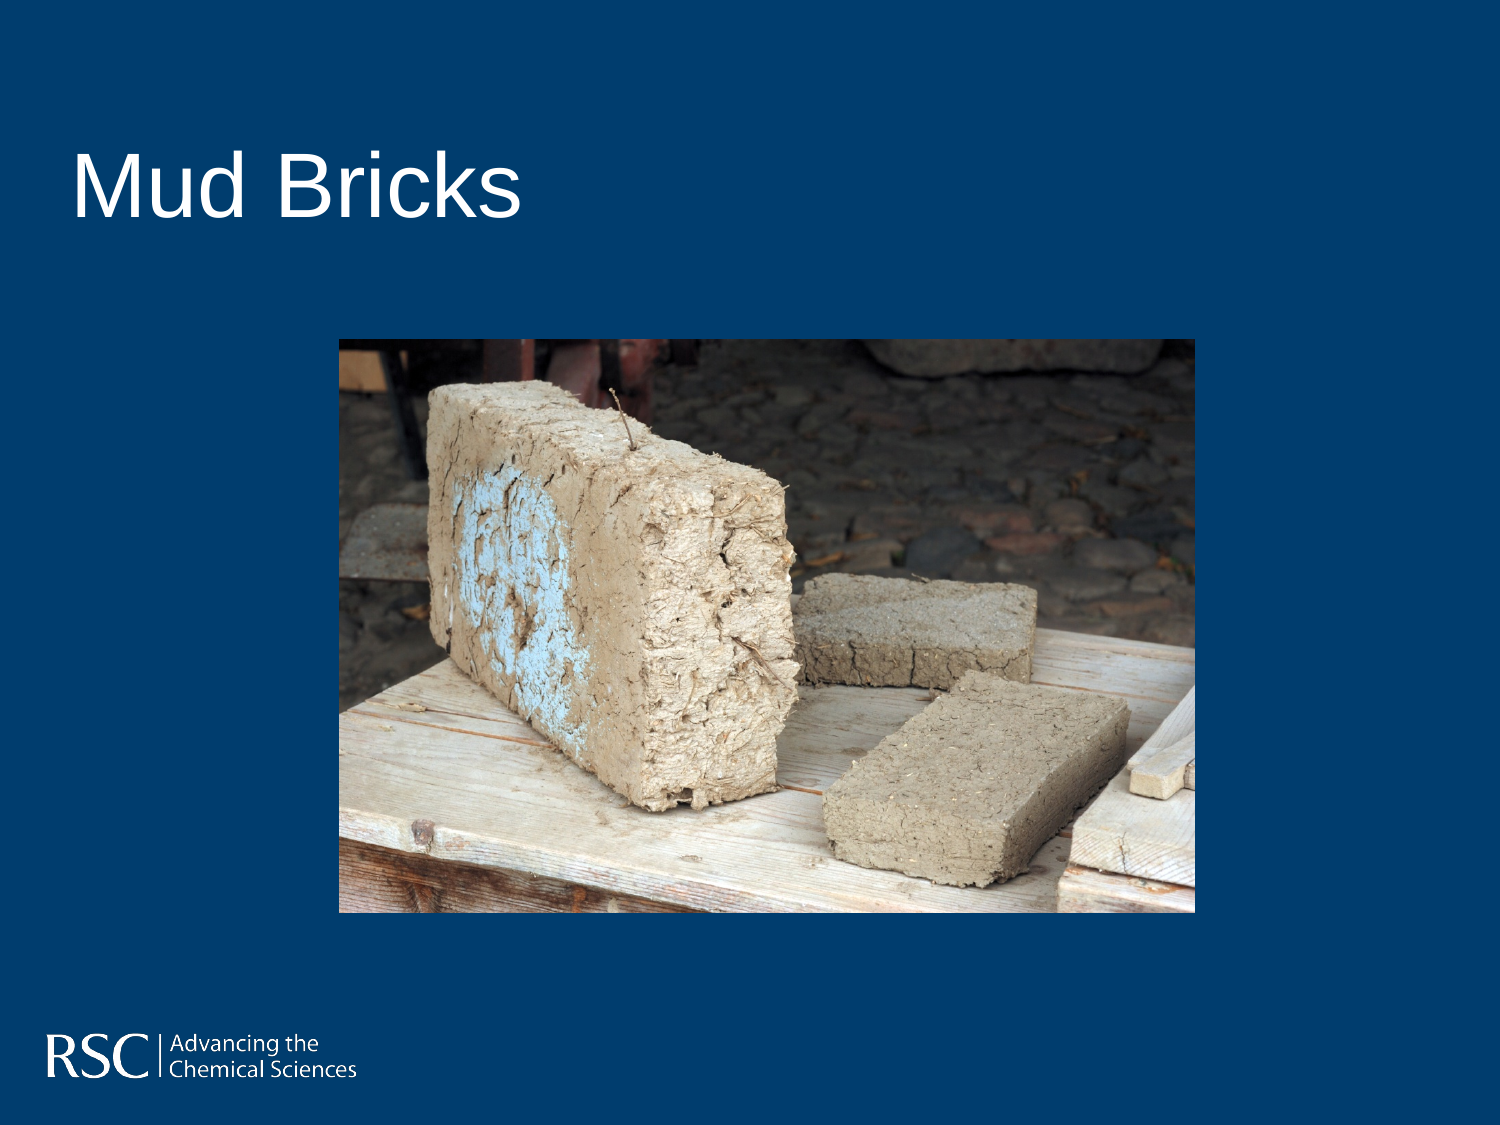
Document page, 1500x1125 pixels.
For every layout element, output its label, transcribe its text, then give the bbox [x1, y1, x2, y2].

title Mud Bricks [55, 74, 1438, 244]
picture [339, 339, 1196, 913]
picture [42, 1028, 362, 1082]
